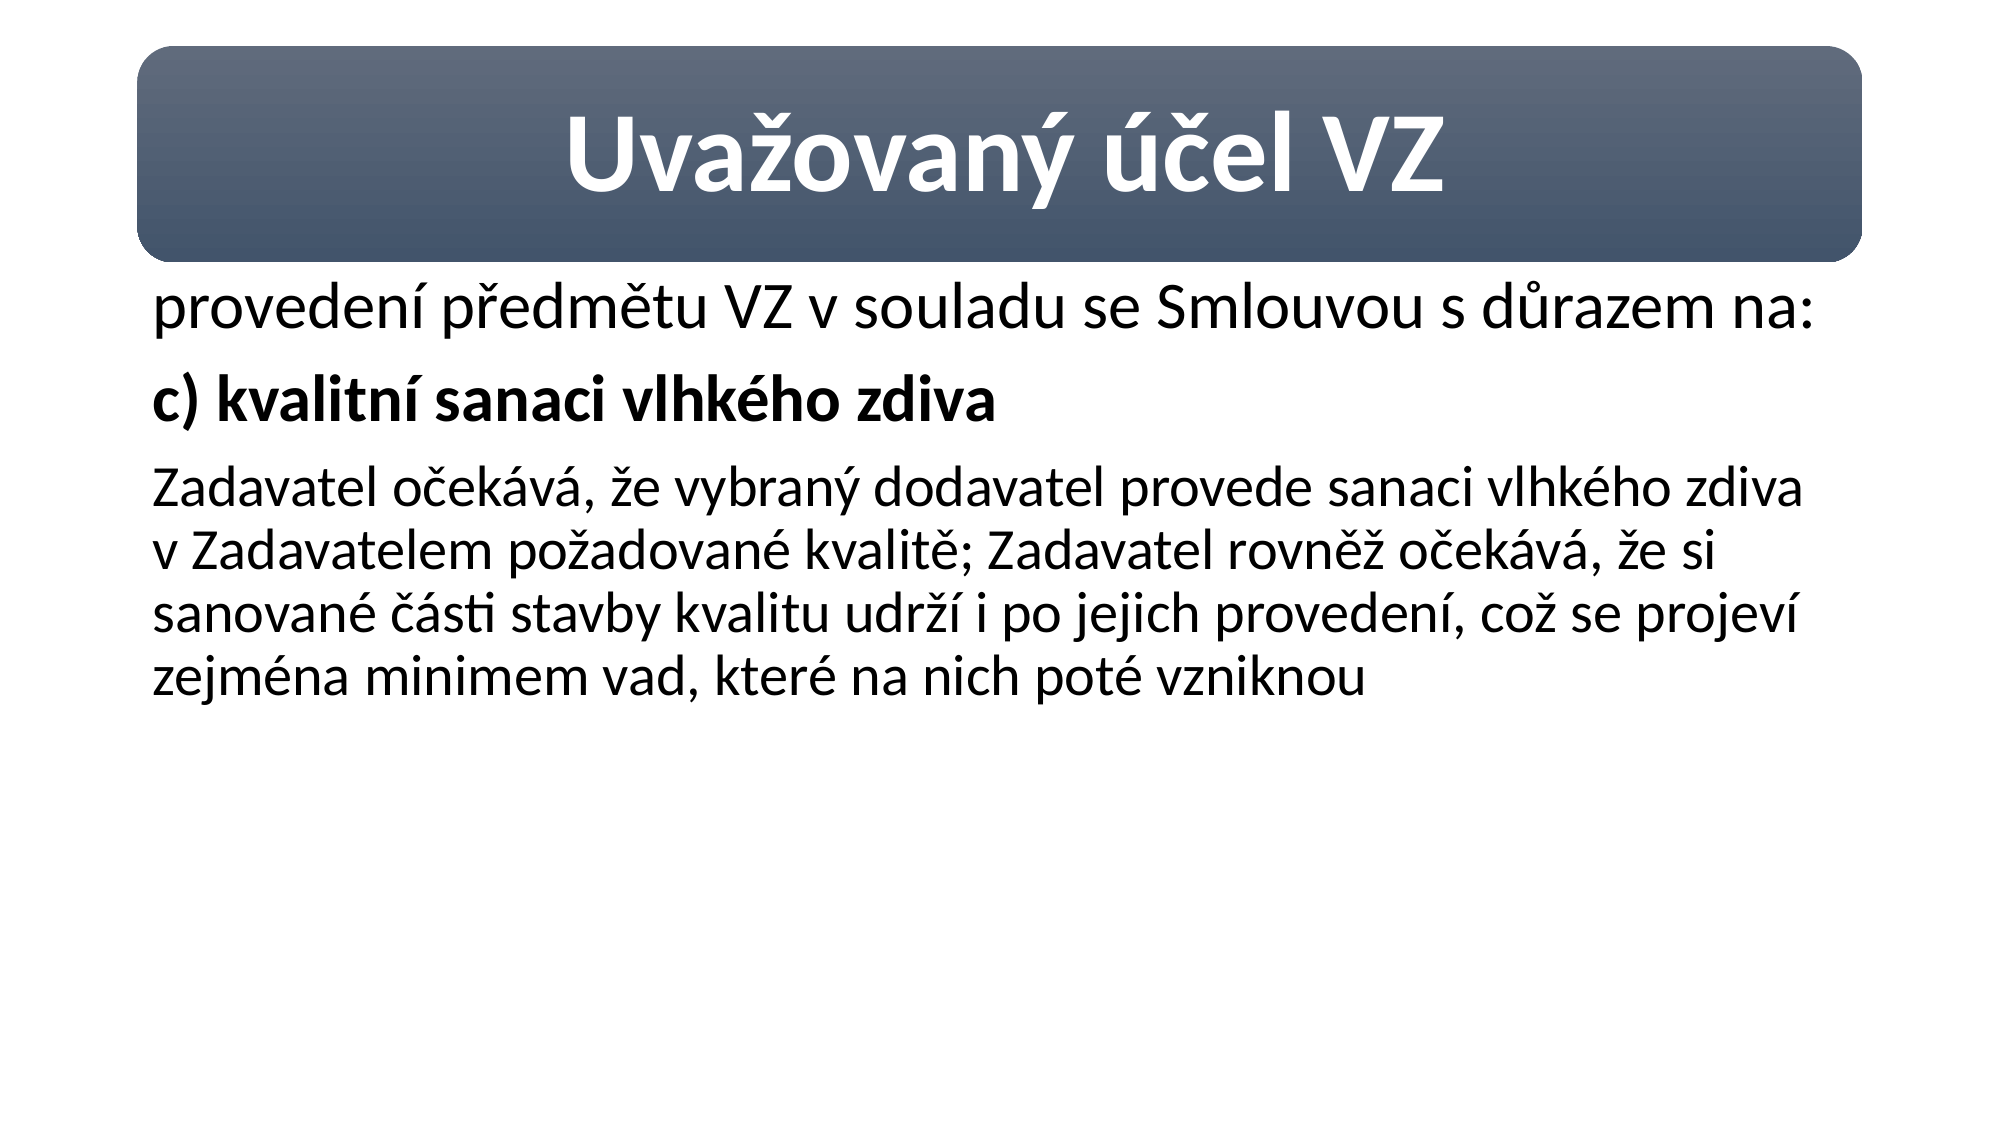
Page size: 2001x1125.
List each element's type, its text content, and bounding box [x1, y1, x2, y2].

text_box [137, 45, 1863, 263]
list provedení předmětu VZ v souladu se Smlouvou s důrazem na: c) kvalitní sanaci vlhkého zdiva Zadavatel očekává, že vybraný dodavatel provede sanaci vlhkého zdiva v Zadavatelem požadované kvalitě; Zadavatel rovněž očekává, že si sanované části stavby kvalitu udrží i po jejich provedení, což se projeví zejména minimem vad, které na nich poté vzniknou [137, 263, 1863, 1080]
